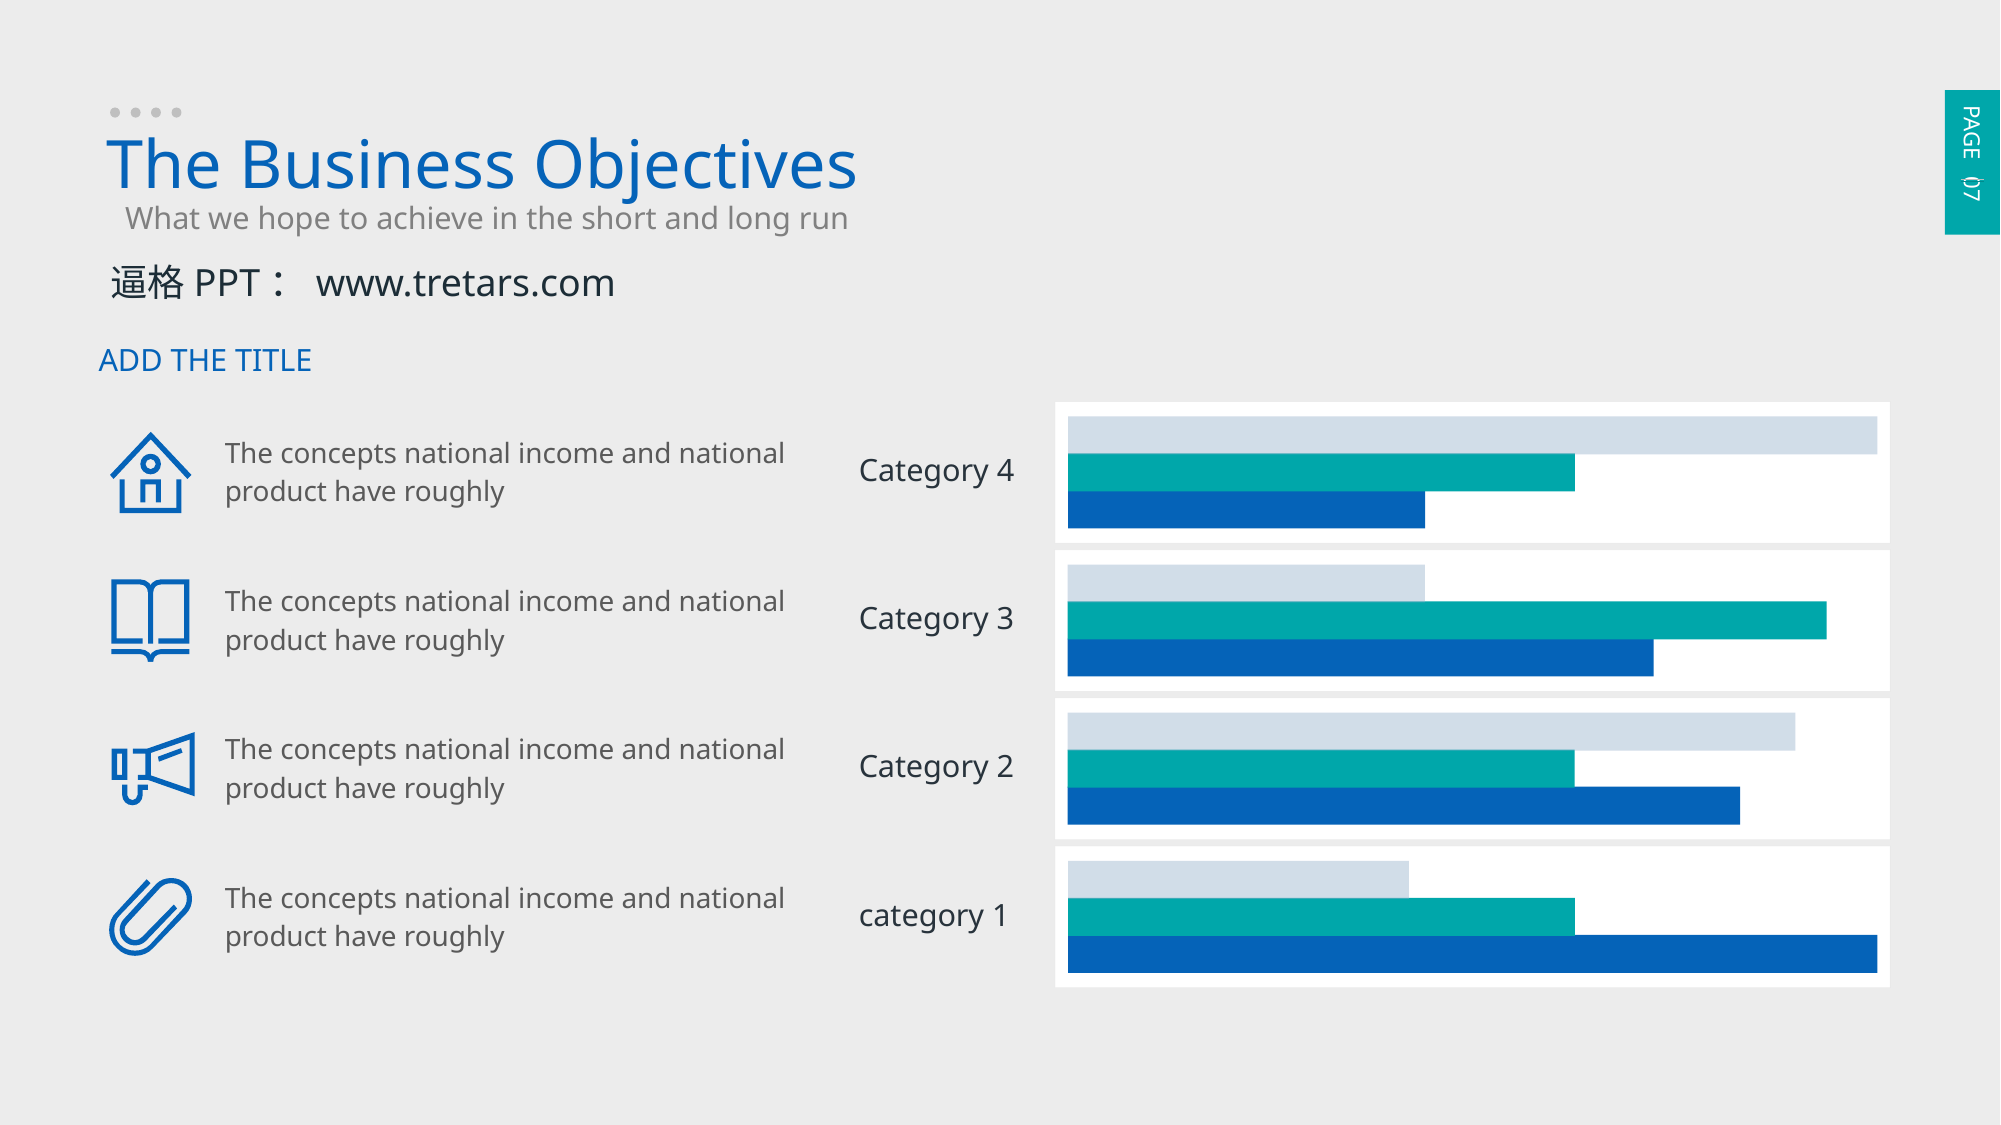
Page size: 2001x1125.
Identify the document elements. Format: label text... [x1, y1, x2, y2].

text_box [110, 401, 1891, 544]
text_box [1944, 90, 2000, 235]
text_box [111, 549, 1891, 692]
text_box The Business Objectives [91, 114, 875, 210]
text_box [109, 846, 1891, 988]
text_box 逼格PPT：www.tretars.com [95, 251, 631, 312]
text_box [111, 697, 1891, 840]
text_box What we hope to achieve in the short and long run [110, 191, 864, 244]
text_box ADD THE TITLE [83, 333, 328, 385]
